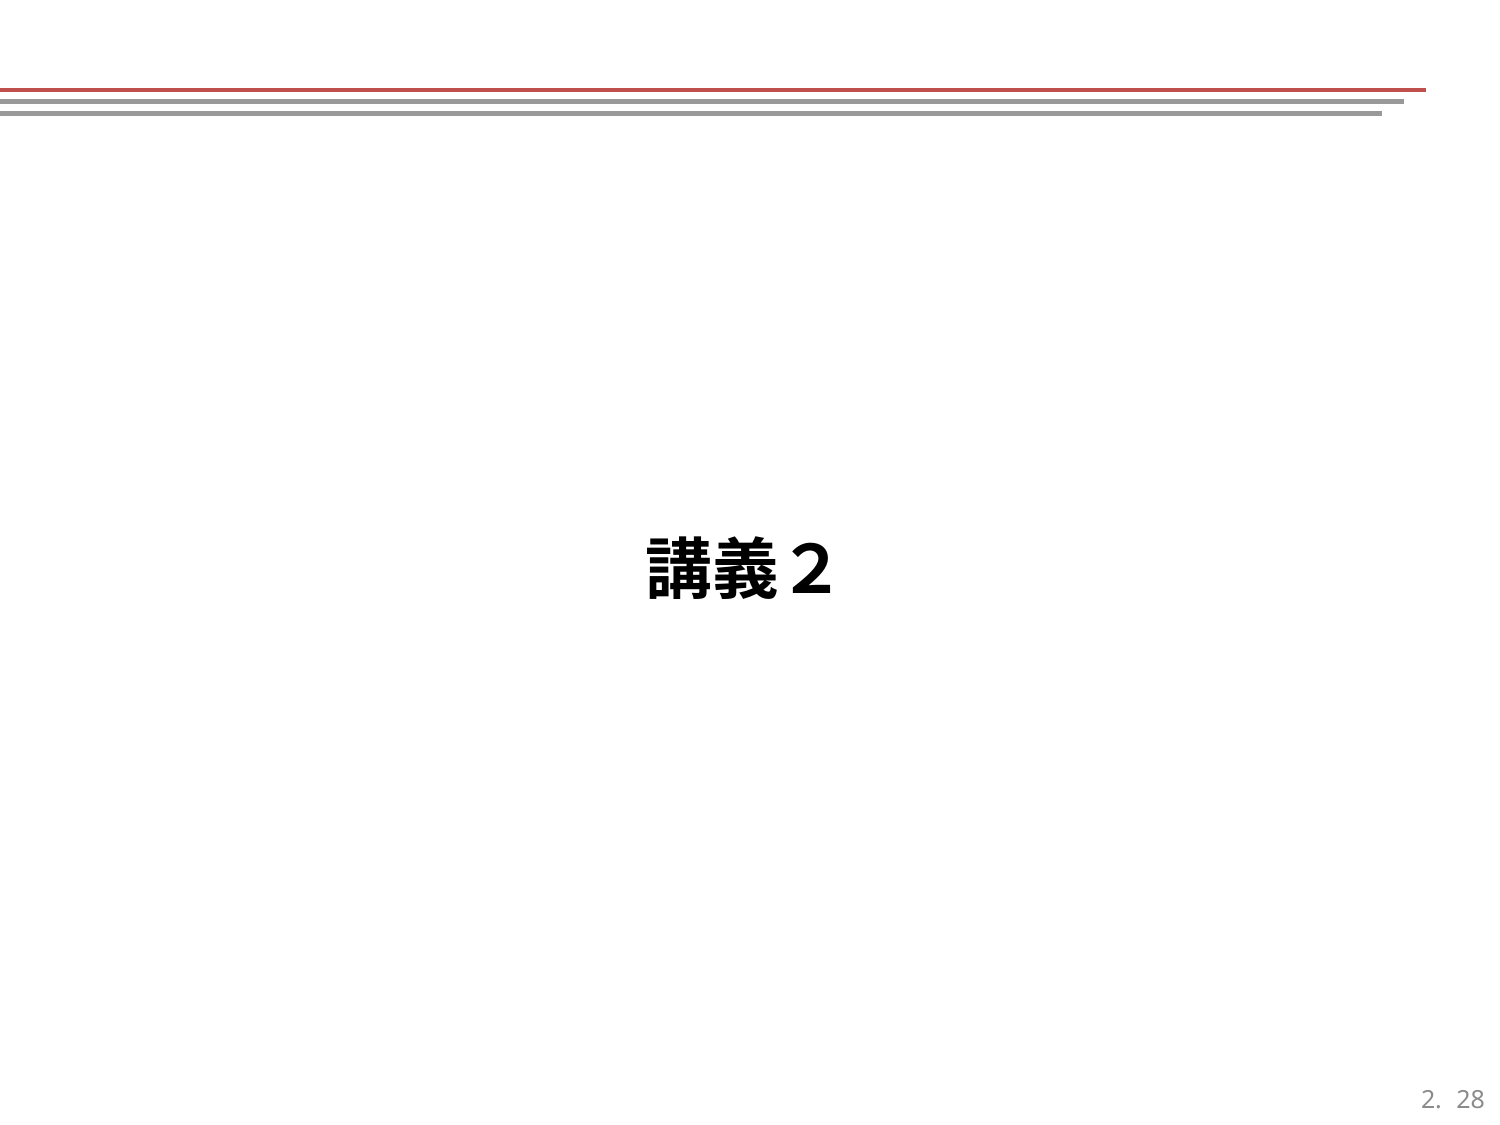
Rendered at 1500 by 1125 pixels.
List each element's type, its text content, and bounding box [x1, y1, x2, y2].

slide_number 27 [1381, 1065, 1500, 1125]
text_box 講義２ [27, 517, 1464, 616]
